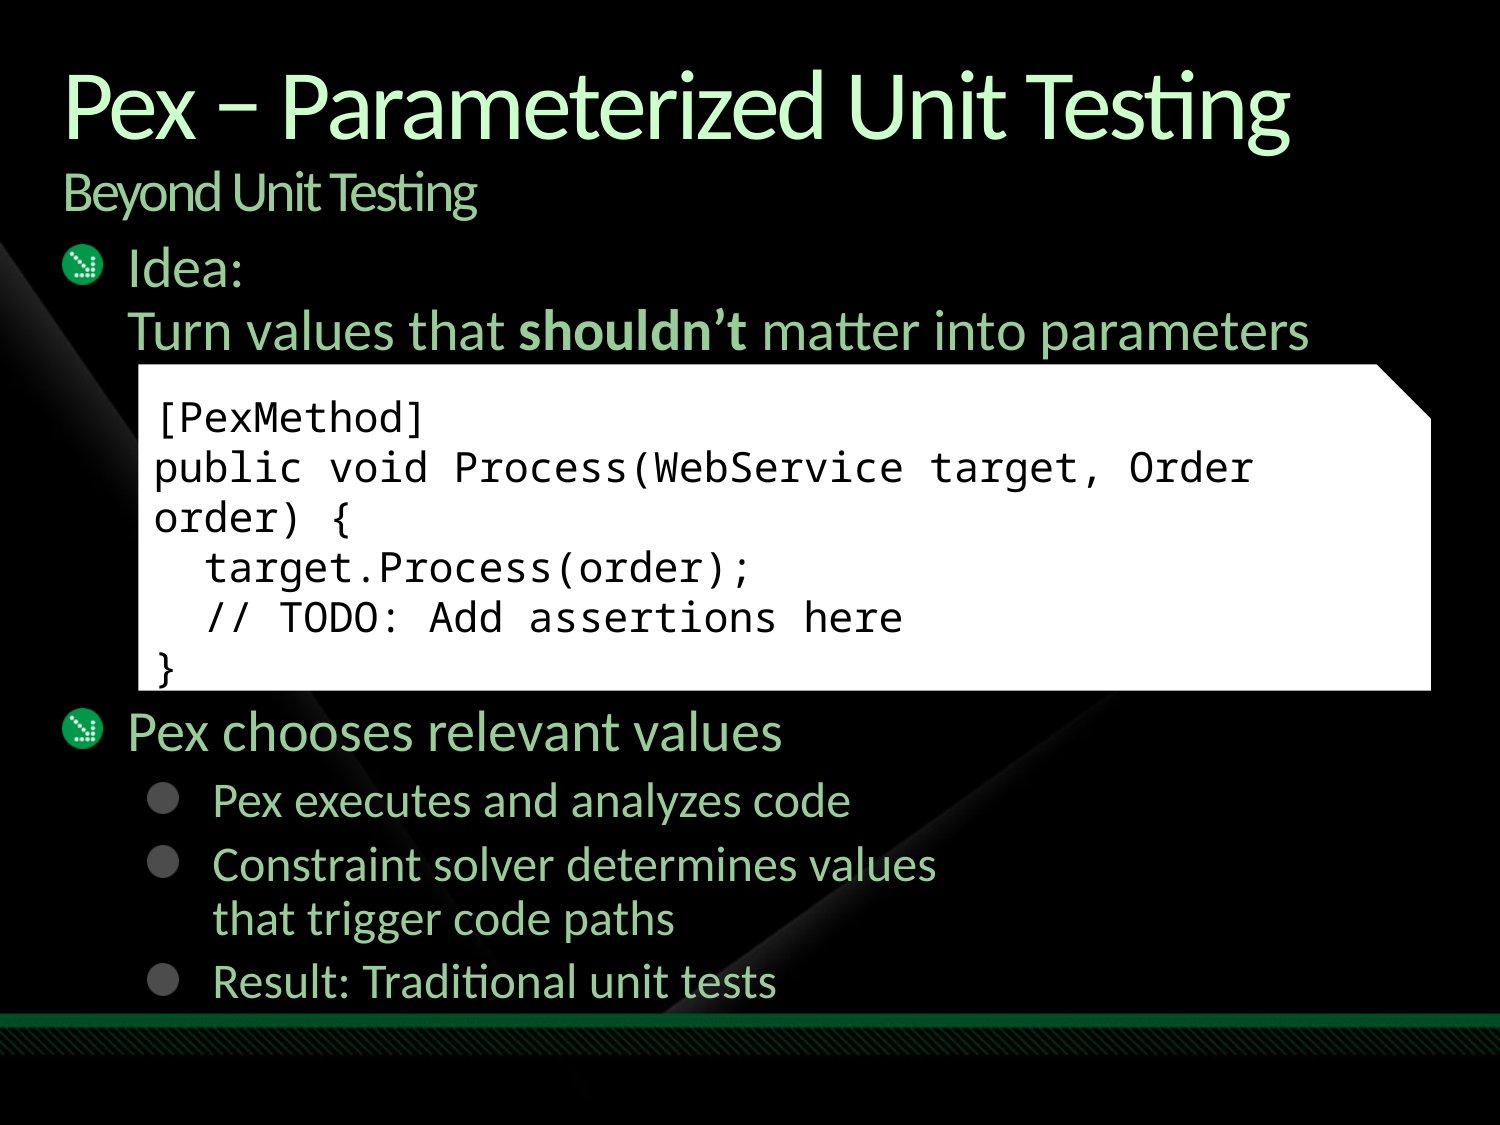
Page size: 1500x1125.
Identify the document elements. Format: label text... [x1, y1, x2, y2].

title Pex − Parameterized Unit Testing Beyond Unit Testing [62, 53, 1438, 208]
text_box [PexMethod] public void Process(WebService target, Order order) { target.Process(order); // TODO: Add assertions here } [133, 359, 1436, 696]
picture [0, 0, 1500, 1125]
list Idea: Turn values that shouldn’t matter into parameters Pex chooses relevant values Pex executes and analyzes code Constraint solver determines values that trigger code paths Result: Traditional unit tests [62, 237, 1438, 1105]
